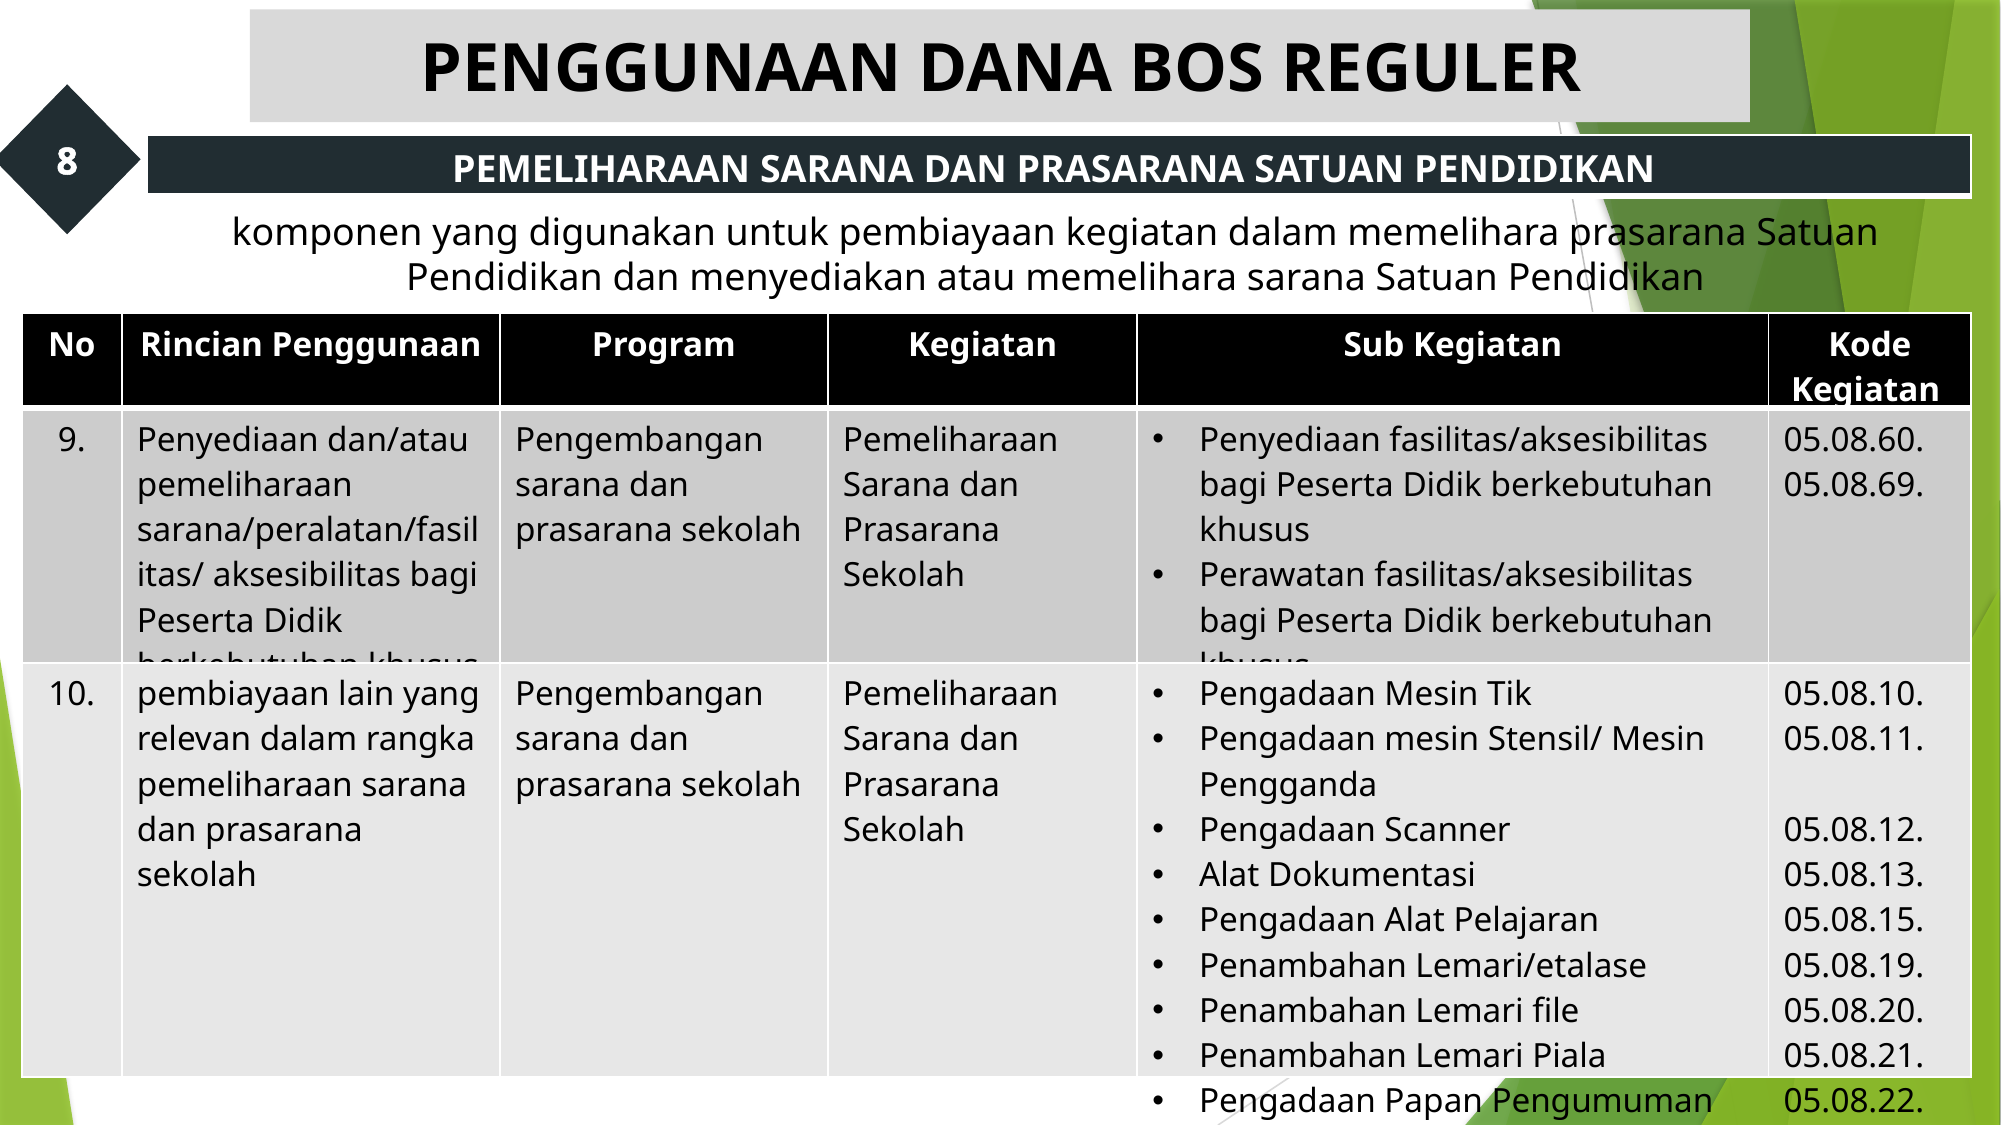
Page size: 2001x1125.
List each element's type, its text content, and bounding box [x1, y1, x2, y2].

text_box komponen yang digunakan untuk pembiayaan kegiatan dalam memelihara prasarana Satuan Pendidikan dan menyediakan atau memelihara sarana Satuan Pendidikan [140, 200, 1972, 306]
table_cell 10. [23, 664, 121, 1076]
table_header Kode Kegiatan [1769, 314, 1970, 405]
table_cell 9. [23, 411, 121, 662]
table_cell Penyediaan fasilitas/aksesibilitas bagi Peserta Didik berkebutuhan khusus Perawatan fasilitas/aksesibilitas bagi Peserta Didik berkebutuhan khusus [1138, 411, 1768, 662]
table_header No [23, 314, 121, 405]
table_cell 05.08.60. 05.08.69. [1769, 411, 1970, 662]
table_cell Pemeliharaan Sarana dan Prasarana Sekolah [829, 664, 1136, 1076]
table_header Program [501, 314, 827, 405]
text_box [248, 8, 1751, 124]
table_cell Pemeliharaan Sarana dan Prasarana Sekolah [829, 411, 1136, 662]
table_cell Pengadaan Mesin Tik Pengadaan mesin Stensil/ Mesin Pengganda Pengadaan Scanner Alat Dokumentasi Pengadaan Alat Pelajaran Penambahan Lemari/etalase Penambahan Lemari file Penambahan Lemari Piala Pengadaan Papan Pengumuman [1138, 664, 1768, 1076]
table_cell pembiayaan lain yang relevan dalam rangka pemeliharaan sarana dan prasarana sekolah [123, 664, 499, 1076]
table_cell 05.08.10. 05.08.11. 05.08.12. 05.08.13. 05.08.15. 05.08.19. 05.08.20. 05.08.21. 05.08.22. [1769, 664, 1970, 1076]
table_header Sub Kegiatan [1138, 314, 1768, 405]
table_header PEMELIHARAAN SARANA DAN PRASARANA SATUAN PENDIDIKAN [148, 136, 1970, 193]
table_header Rincian Penggunaan [123, 314, 499, 405]
table_cell Pengembangan sarana dan prasarana sekolah [501, 664, 827, 1076]
text_box 8 [0, 82, 142, 236]
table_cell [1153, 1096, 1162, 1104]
text_box PENGGUNAAN DANA BOS REGULER [252, 17, 1750, 113]
table_cell Penyediaan dan/atau pemeliharaan sarana/peralatan/fasilitas/ aksesibilitas bagi Peserta Didik berkebutuhan khusus [123, 411, 499, 662]
table_header Kegiatan [829, 314, 1136, 405]
table_cell Pengembangan sarana dan prasarana sekolah [501, 411, 827, 662]
